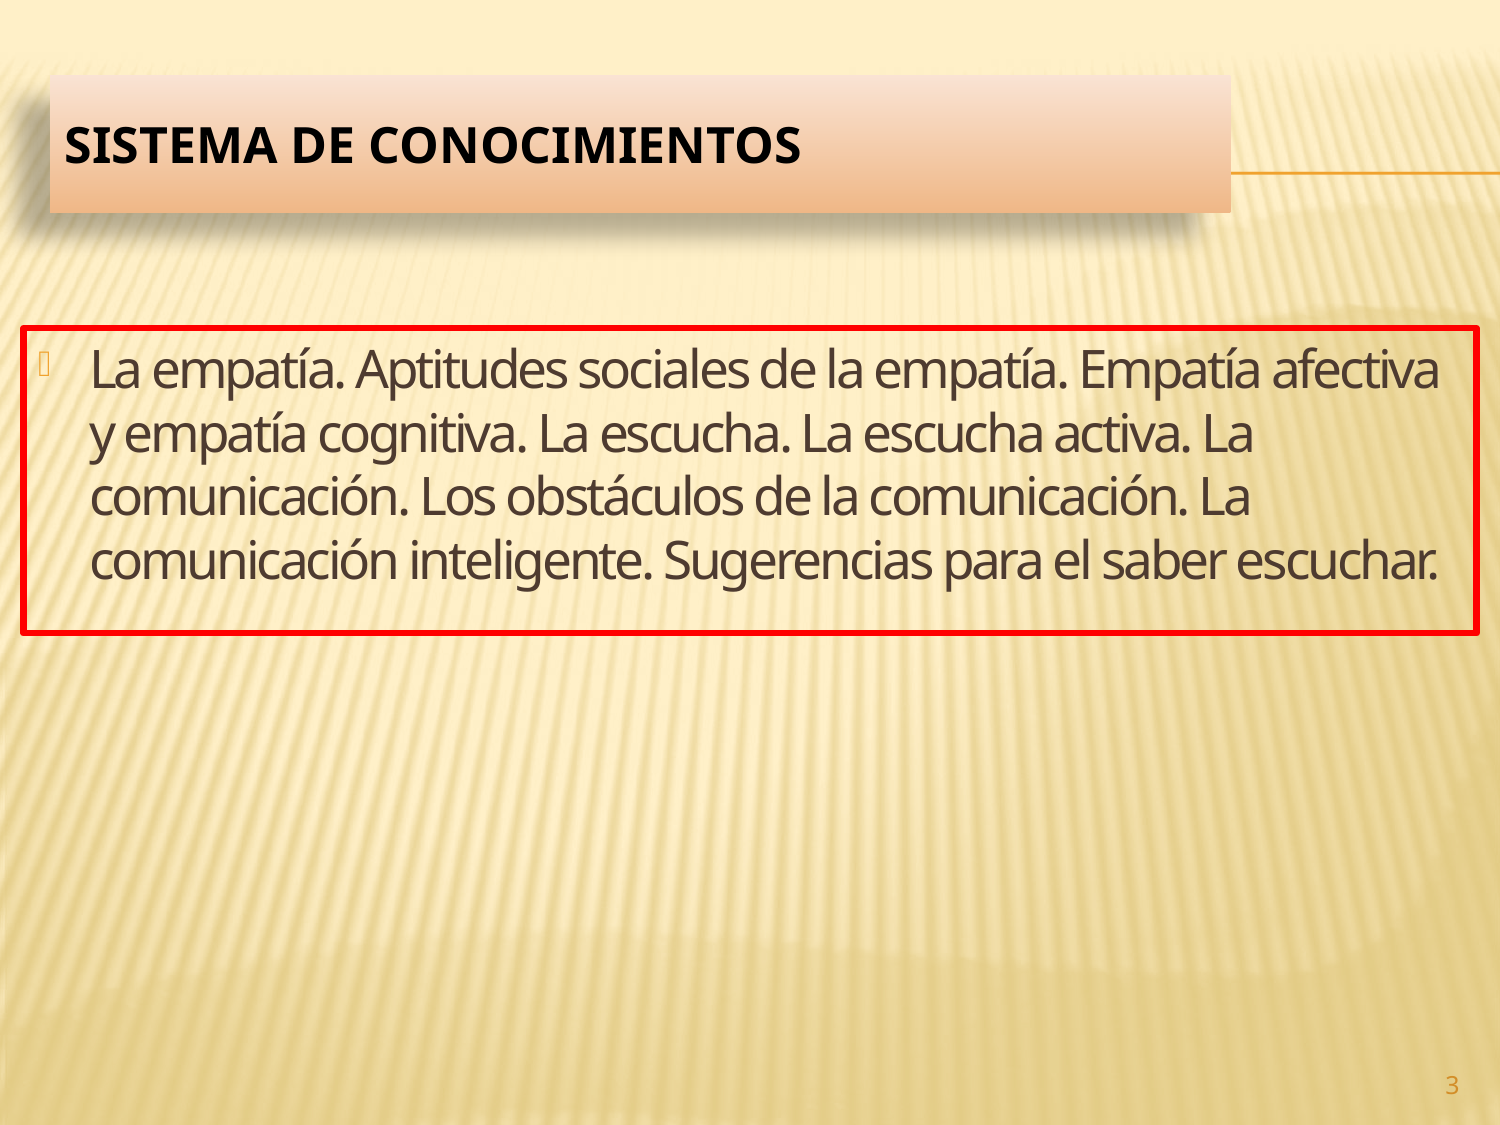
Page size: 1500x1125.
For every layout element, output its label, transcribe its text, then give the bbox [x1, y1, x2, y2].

slide_number 3 [1350, 1061, 1475, 1103]
list La empatía. Aptitudes sociales de la empatía. Empatía afectiva y empatía cognitiva. La escucha. La escucha activa. La comunicación. Los obstáculos de la comunicación. La comunicación inteligente. Sugerencias para el saber escuchar. [23, 328, 1477, 634]
title Sistema de conocimientos [49, 74, 1231, 213]
